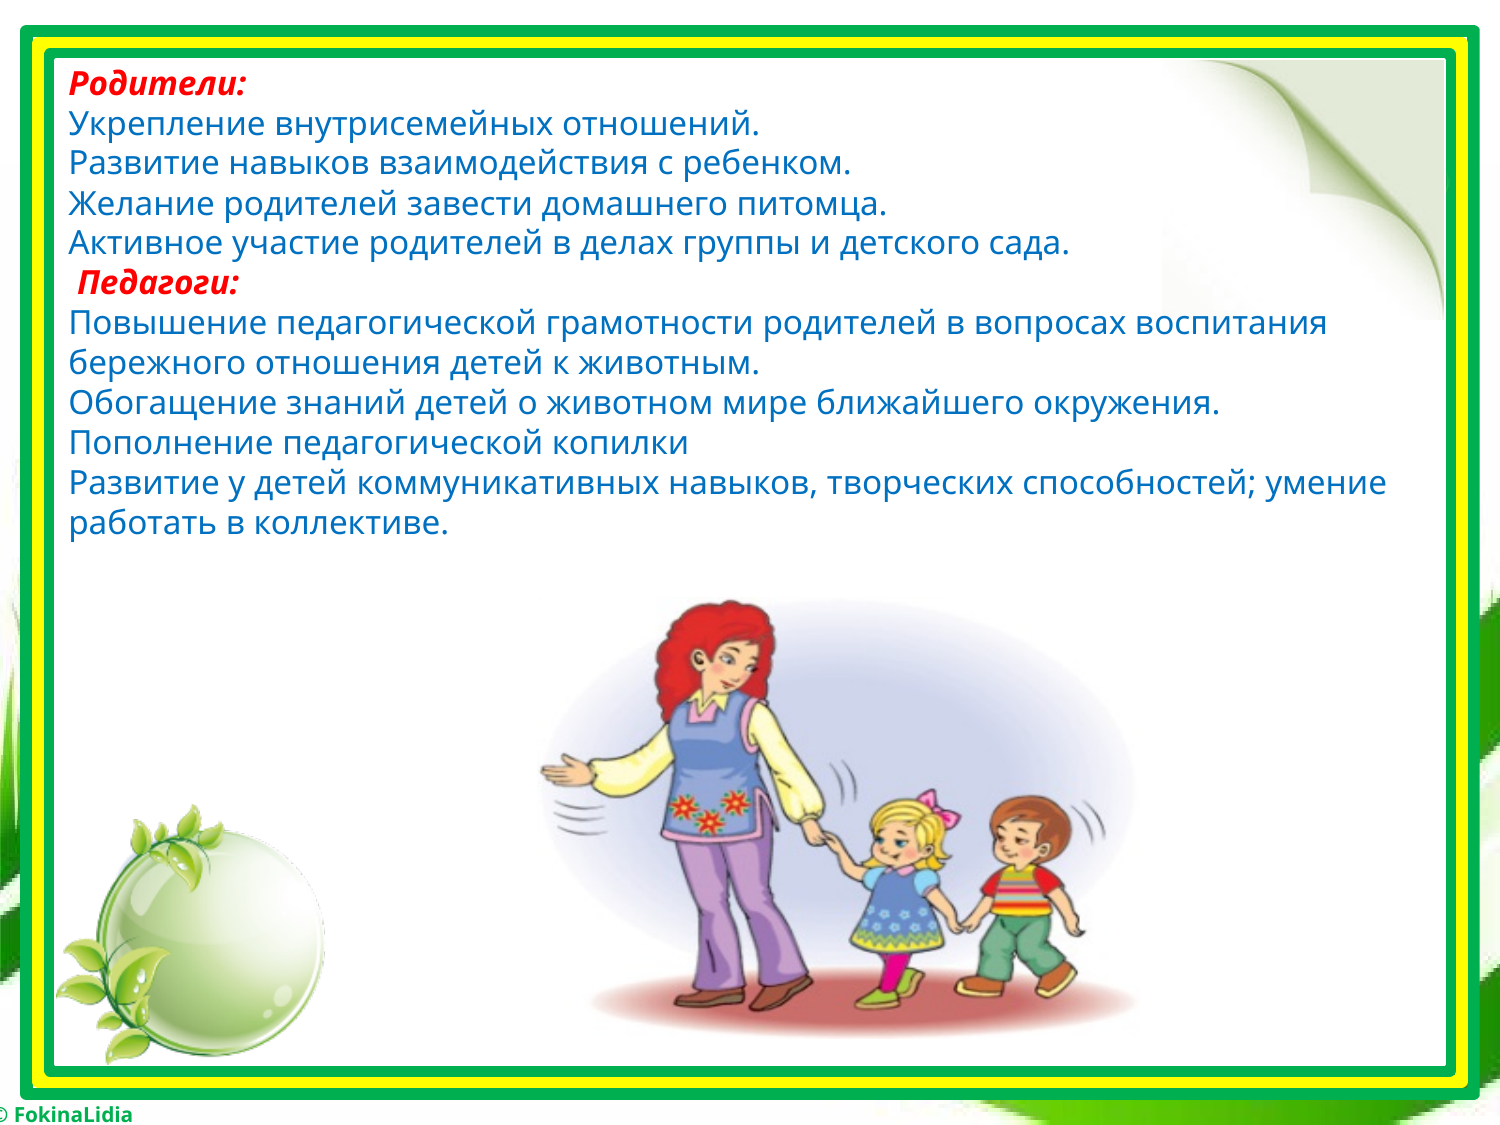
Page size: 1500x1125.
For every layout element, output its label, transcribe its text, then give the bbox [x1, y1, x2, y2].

picture [0, 0, 1500, 1125]
text_box Родители: Укрепление внутрисемейных отношений. Развитие навыков взаимодействия с ребенком. Желание родителей завести домашнего питомца. Активное участие родителей в делах группы и детского сада. Педагоги: Повышение педагогической грамотности родителей в вопросах воспитания бережного отношения детей к животным. Обогащение знаний детей о животном мире ближайшего окружения. Пополнение педагогической копилки Развитие у детей коммуникативных навыков, творческих способностей; умение работать в коллективе. [53, 54, 1447, 549]
picture [0, 1108, 6, 1121]
